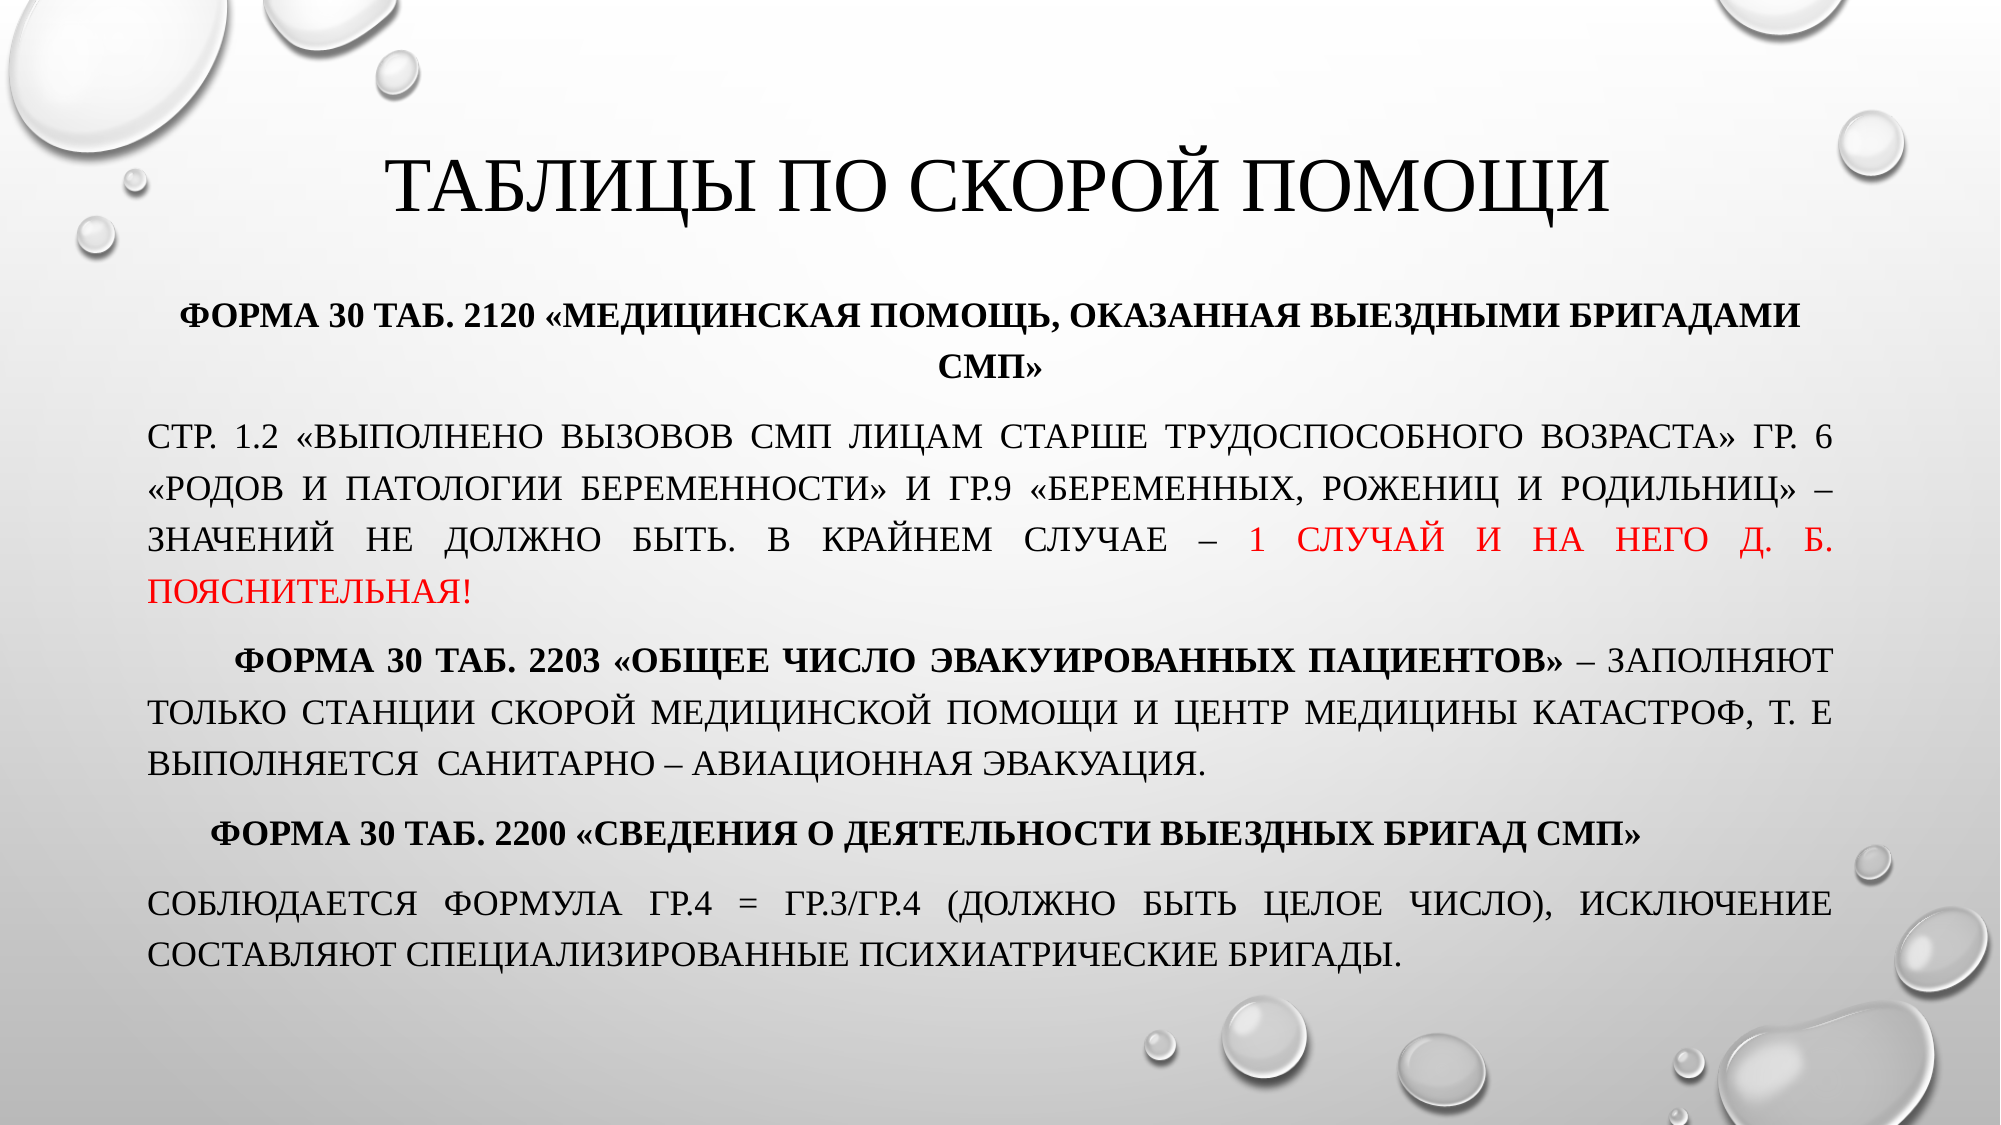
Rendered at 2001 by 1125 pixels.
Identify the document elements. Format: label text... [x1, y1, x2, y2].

list Форма 30 таб. 2120 «медицинская помощь, оказанная выездными бригадами СМП» стр. 1.2 «выполнено вызовов СМП лицам старше трудоспособного возраста» гр. 6 «родов и патологии беременности» и гр.9 «беременных, рожениц и родильниц» – значений не должно быть. В крайнем случае – 1 случай и на него д. б. пояснительная! Форма 30 таб. 2203 «Общее число эвакуированных пациентов» – заполняют только станции скорой Медицинской помощи и Центр медицины катастроф, т. е выполняется санитарно – авиационная эвакуация. Форма 30 таб. 2200 «Сведения о деятельности выездных бригад СМП» Соблюдается формула гр.4 = гр.3/гр.4 (должно быть целое число), исключение составляют специализированные психиатрические бригады. [132, 275, 1850, 990]
title Таблицы по Скорой помощи [149, 135, 1848, 236]
picture [0, 0, 2000, 1125]
